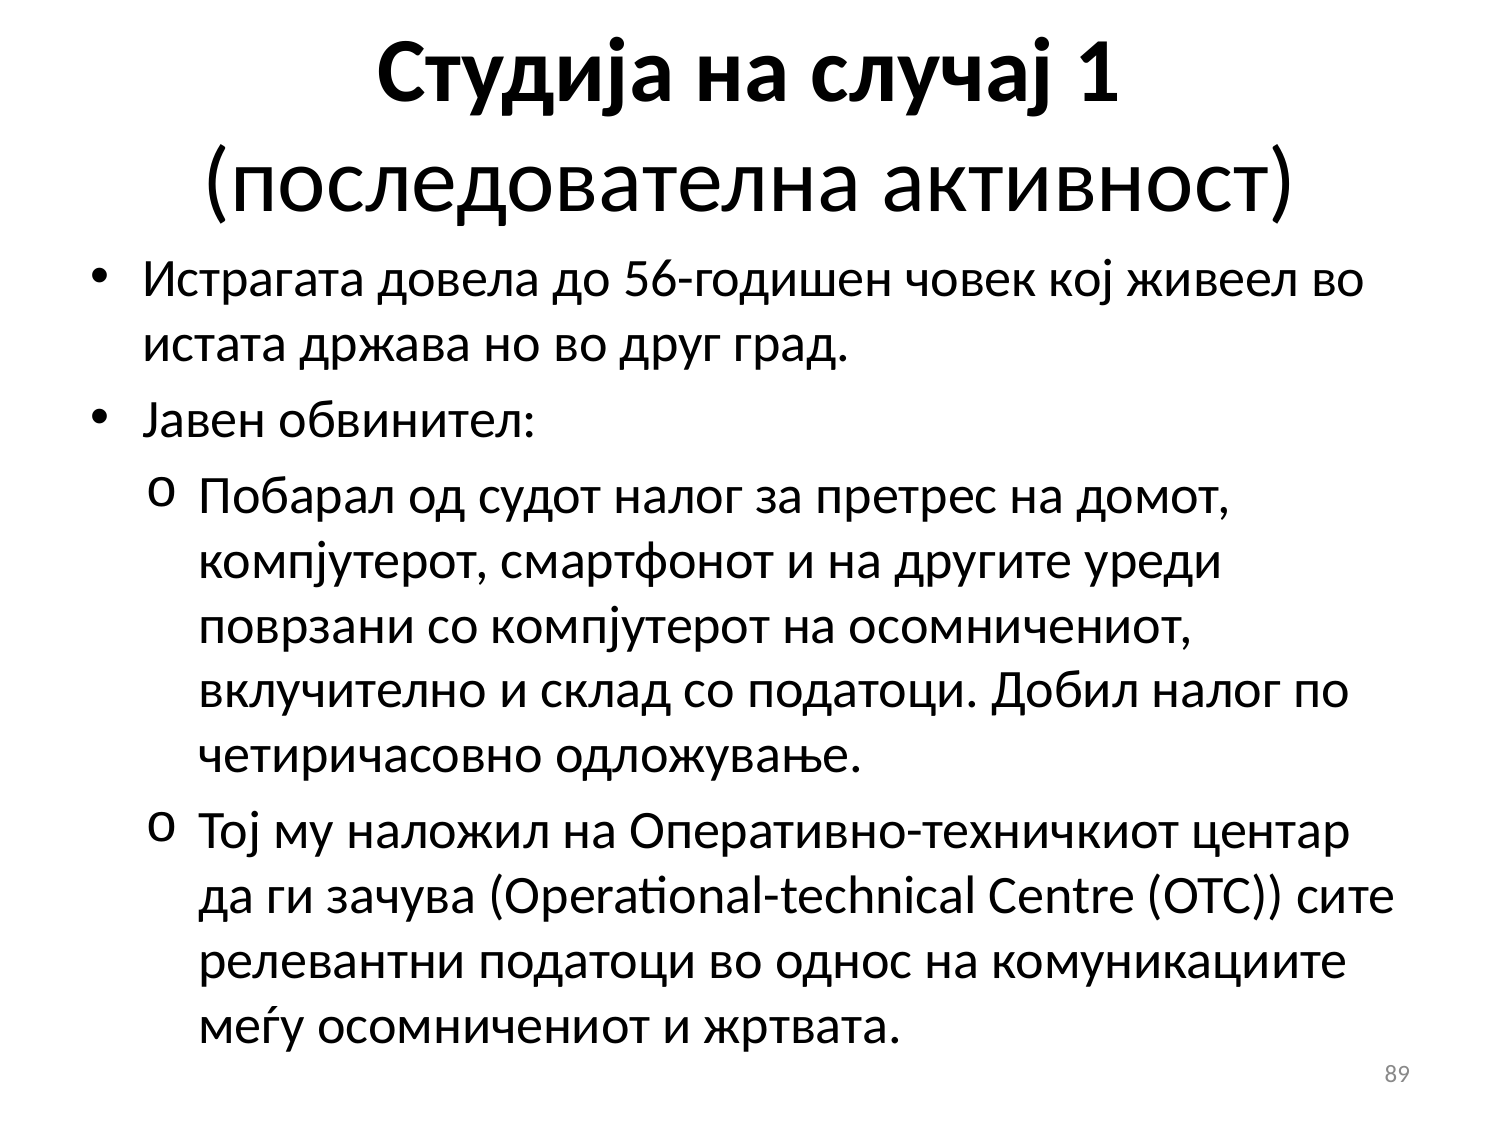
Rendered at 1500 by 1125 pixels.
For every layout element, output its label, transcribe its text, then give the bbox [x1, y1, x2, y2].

title Студија на случај 1 (последователна активност) [75, 2, 1425, 144]
slide_number 89 [1074, 1042, 1425, 1103]
list Истрагата довела до 56-годишен човек кој живеел во истата држава но во друг град. Јавен обвинител: Побарал од судот налог за претрес на домот, компјутерот, смартфонот и на другите уреди поврзани со компјутерот на осомничениот, вклучително и склад со податоци. Добил налог по четиричасовно одложување. Тој му наложил на Оперативно-техничкиот центар да ги зачува (Operational-technical Centre (OTC)) сите релевантни податоци во однос на комуникациите меѓу осомничениот и жртвата. [75, 235, 1425, 1065]
